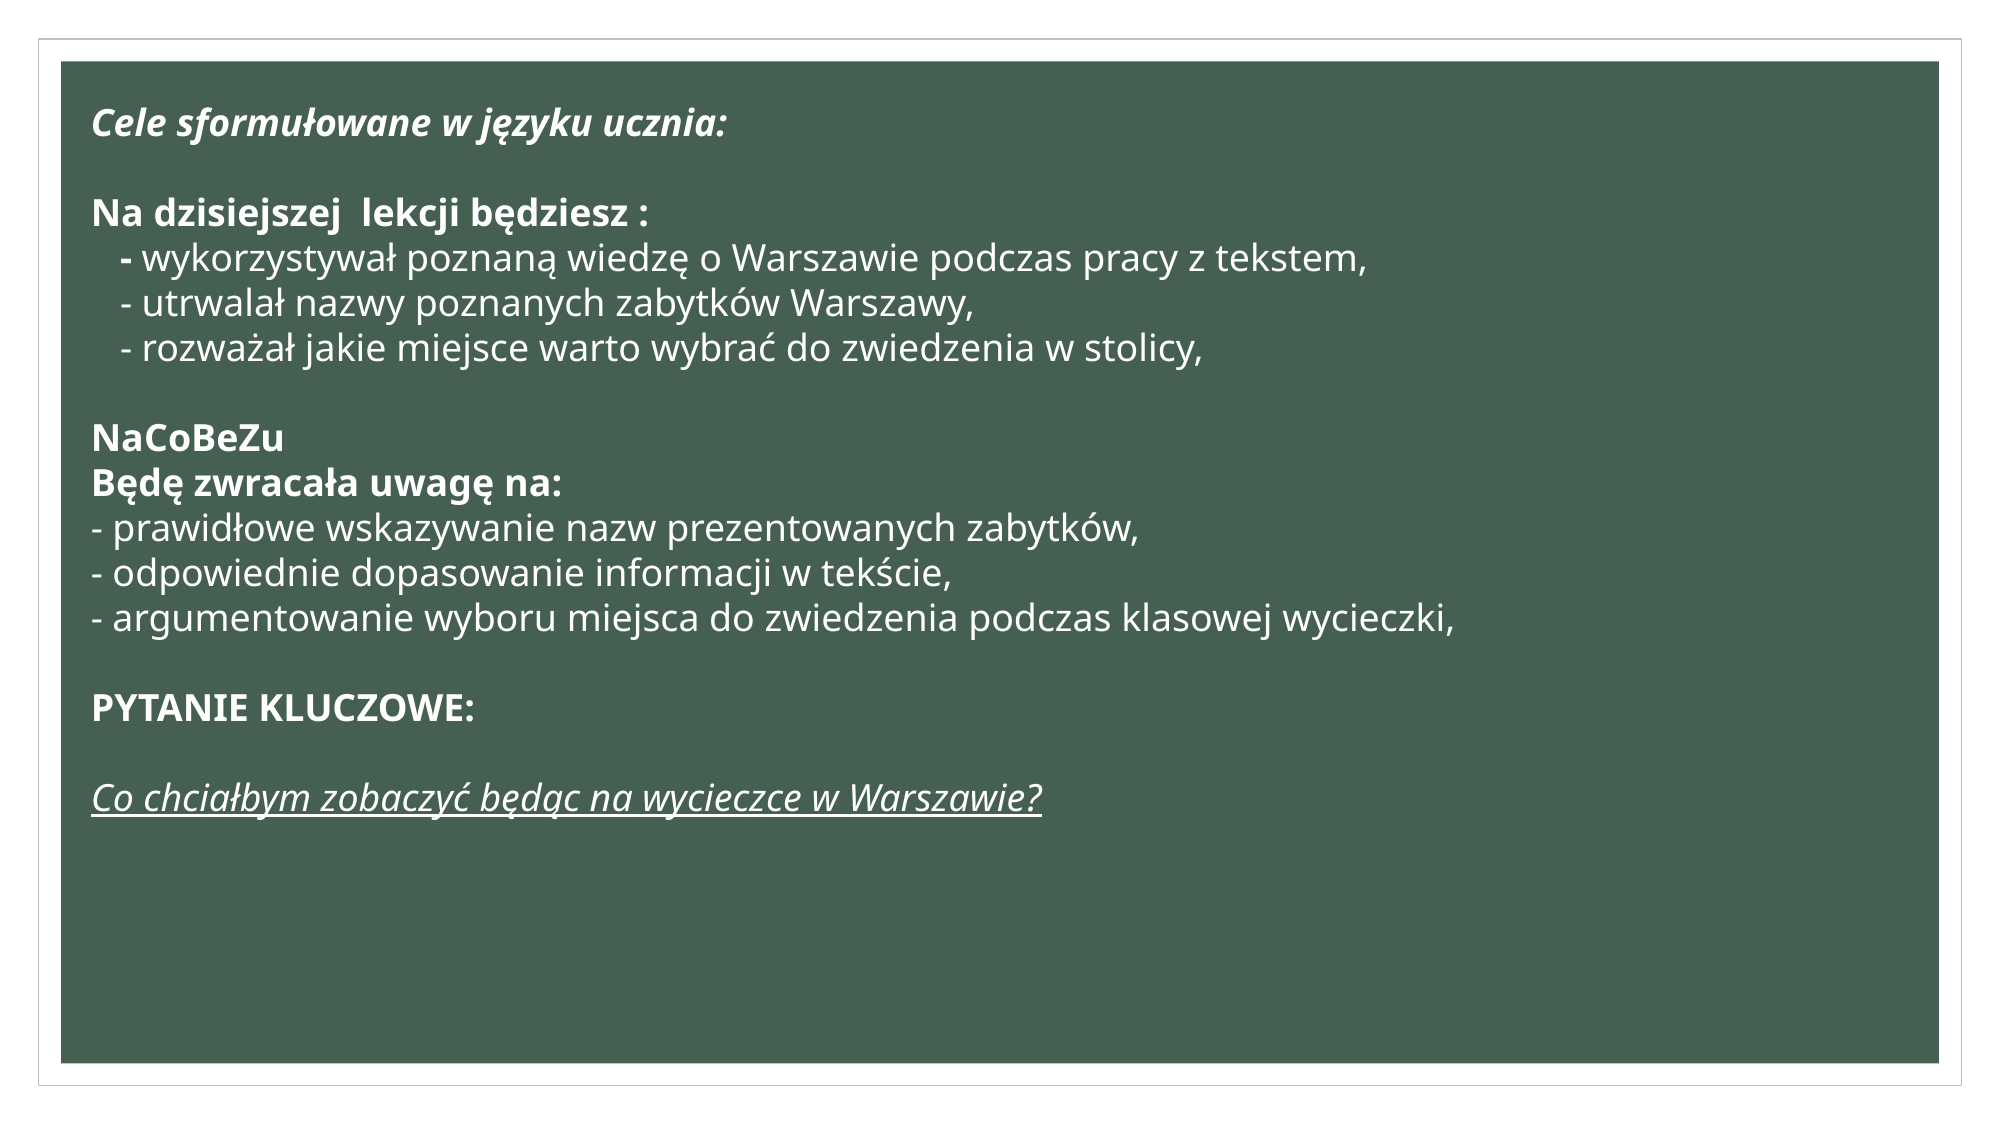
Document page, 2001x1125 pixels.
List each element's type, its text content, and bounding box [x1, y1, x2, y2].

text_box Cele sformułowane w języku ucznia: Na dzisiejszej lekcji będziesz : - wykorzystywał poznaną wiedzę o Warszawie podczas pracy z tekstem, - utrwalał nazwy poznanych zabytków Warszawy, - rozważał jakie miejsce warto wybrać do zwiedzenia w stolicy, NaCoBeZu Będę zwracała uwagę na: - prawidłowe wskazywanie nazw prezentowanych zabytków, - odpowiednie dopasowanie informacji w tekście, - argumentowanie wyboru miejsca do zwiedzenia podczas klasowej wycieczki, PYTANIE KLUCZOWE: Co chciałbym zobaczyć będąc na wycieczce w Warszawie? [76, 91, 1883, 916]
